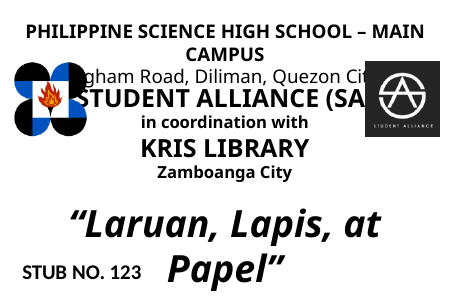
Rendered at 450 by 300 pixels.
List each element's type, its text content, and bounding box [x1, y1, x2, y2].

text_box STUB NO. 123 [7, 251, 213, 292]
text_box “Laruan, Lapis, at Papel” [0, 192, 450, 298]
picture [364, 60, 441, 137]
text_box STUDENT ALLIANCE (SA) in coordination with KRIS LIBRARY Zamboanga City [0, 74, 450, 190]
picture [12, 60, 88, 137]
text_box PHILIPPINE SCIENCE HIGH SCHOOL – MAIN CAMPUS Agham Road, Diliman, Quezon City [0, 12, 450, 74]
